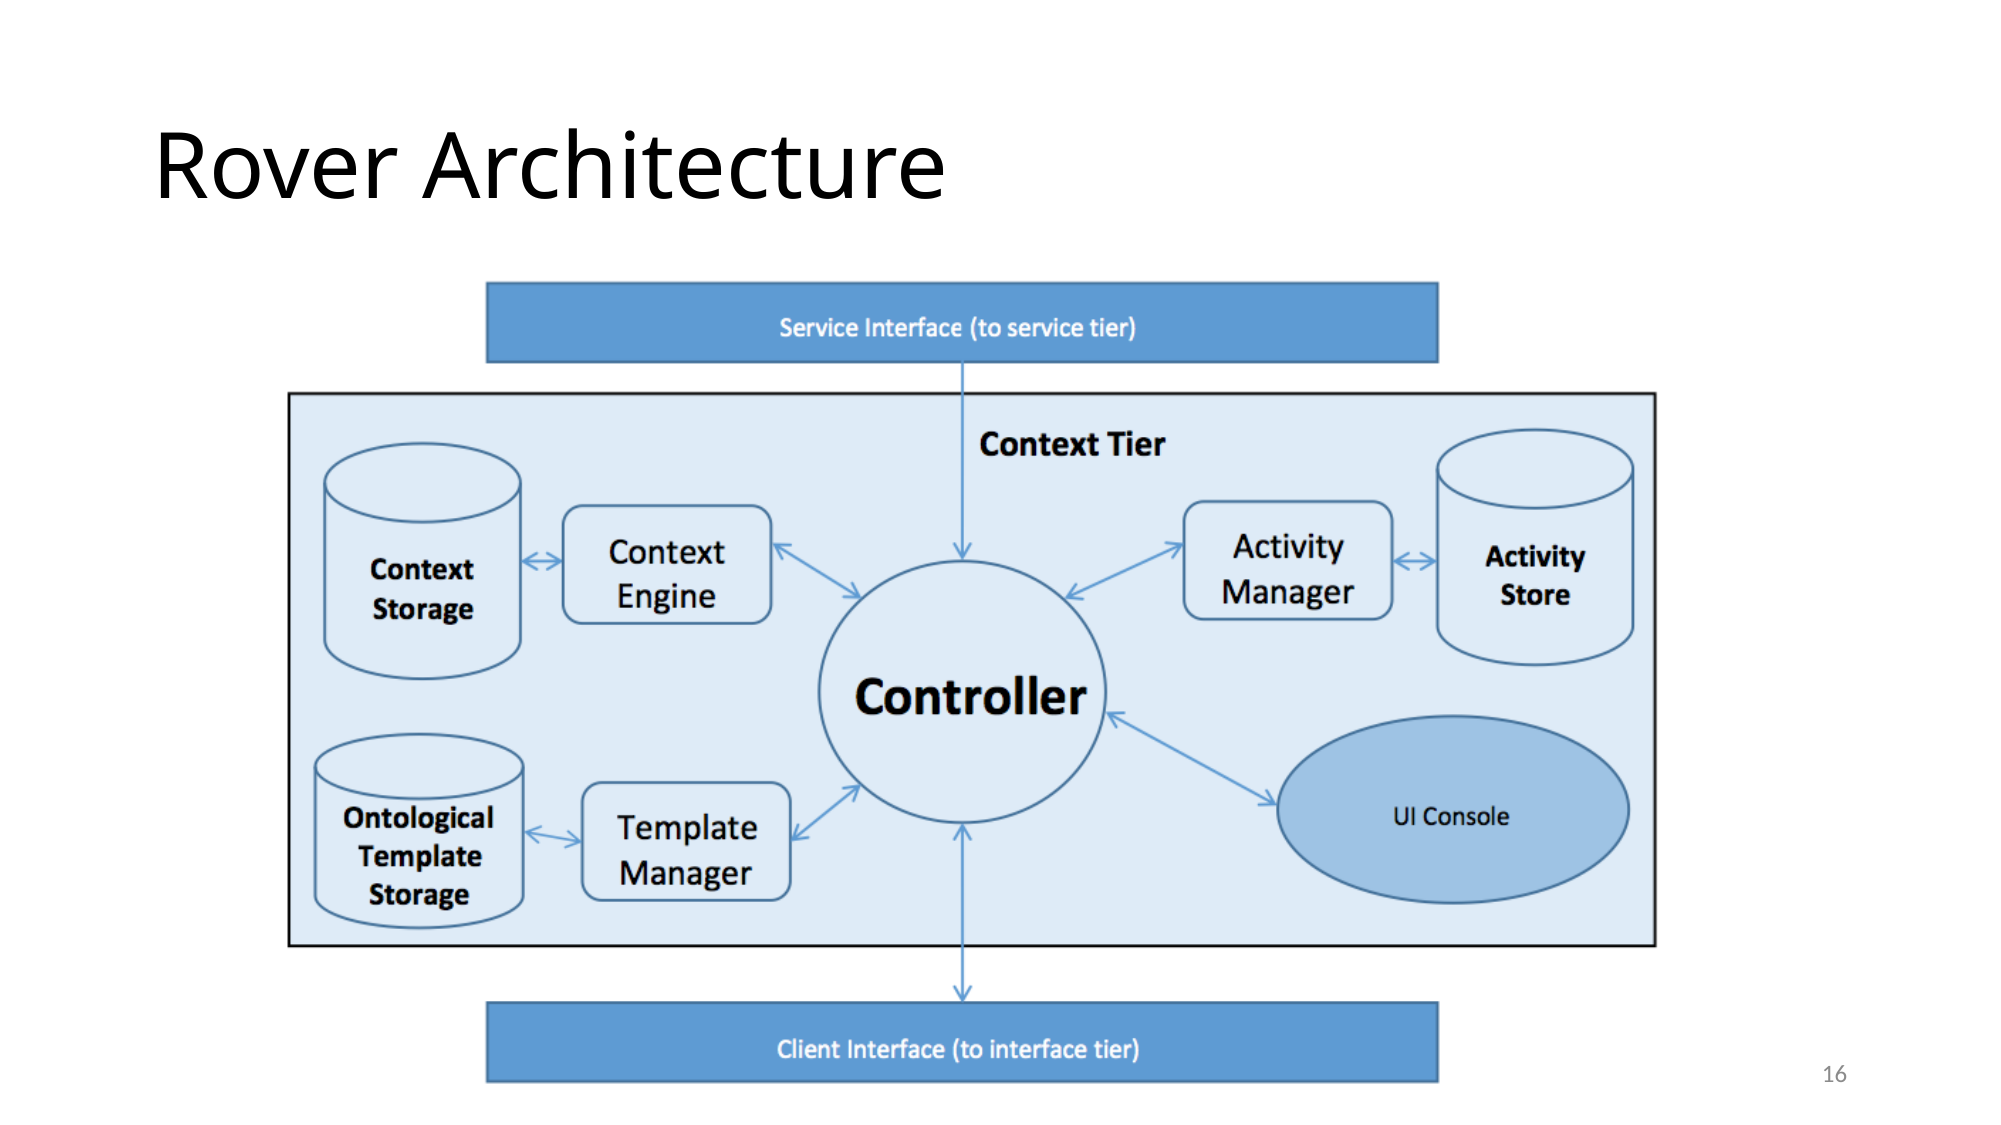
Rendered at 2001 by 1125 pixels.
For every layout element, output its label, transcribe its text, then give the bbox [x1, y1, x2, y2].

picture [248, 267, 1697, 1125]
title Rover Architecture [137, 59, 1863, 278]
slide_number 16 [1697, 1042, 1863, 1103]
